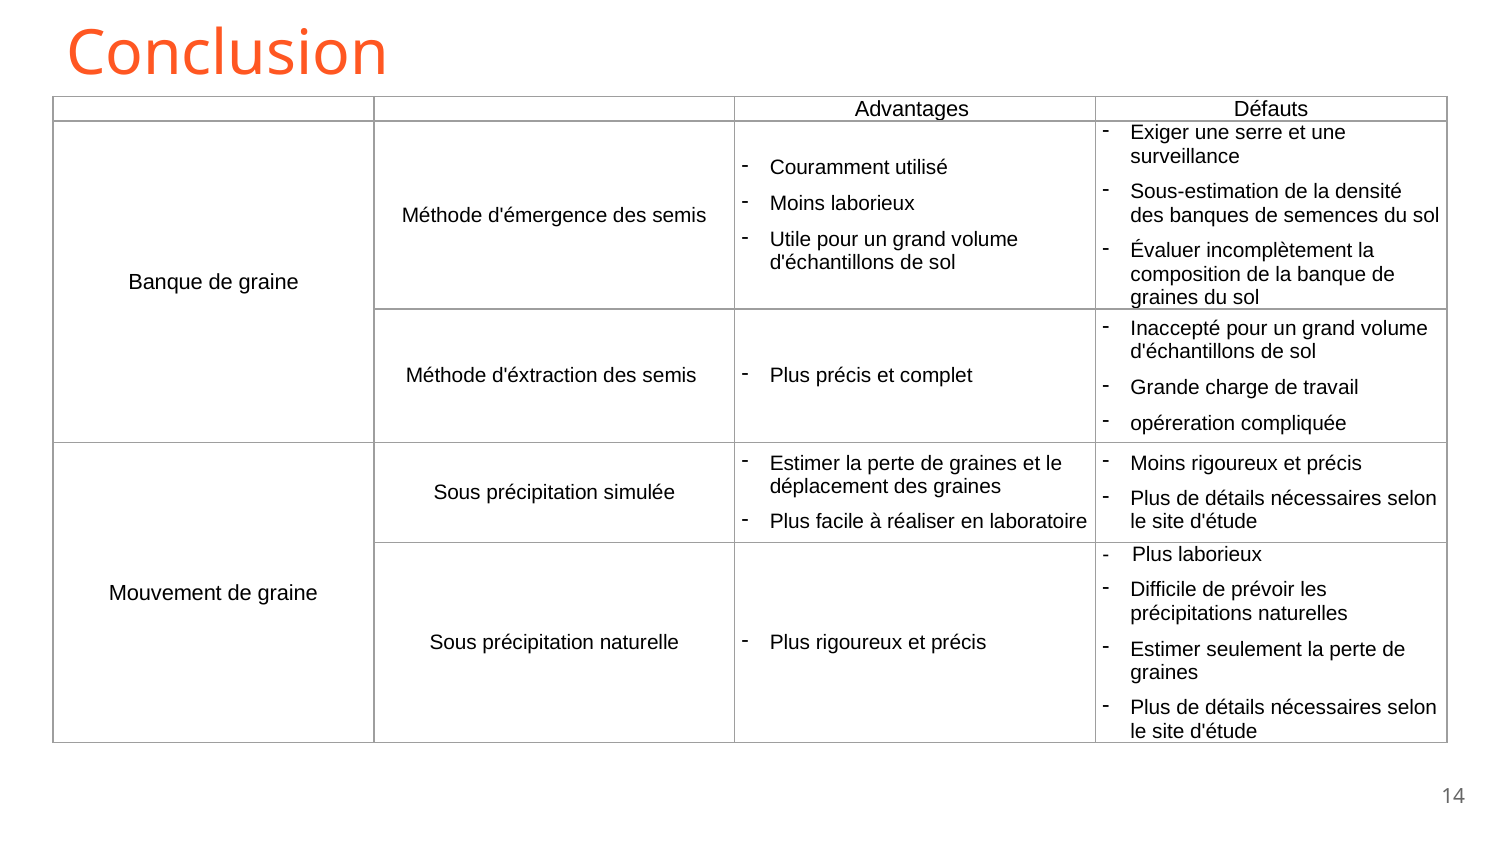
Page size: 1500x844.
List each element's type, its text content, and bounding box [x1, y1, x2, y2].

table_cell Plus précis et complet [735, 310, 1095, 442]
table_cell Inaccepté pour un grand volume d'échantillons de sol Grande charge de travail opéreration compliquée [1096, 310, 1446, 442]
table_header Advantages [735, 97, 1095, 120]
table_cell Couramment utilisé Moins laborieux Utile pour un grand volume d'échantillons de sol [735, 122, 1095, 308]
table_cell Moins rigoureux et précis Plus de détails nécessaires selon le site d'étude [1096, 443, 1446, 542]
table_cell Plus rigoureux et précis [735, 543, 1095, 742]
table_cell Sous précipitation simulée [375, 443, 734, 542]
table_header [375, 97, 734, 120]
table_cell Estimer la perte de graines et le déplacement des graines Plus facile à réaliser en laboratoire [735, 443, 1095, 542]
table_cell Mouvement de graine [54, 443, 373, 742]
title Conclusion [51, 0, 1449, 91]
table_cell Banque de graine [54, 122, 373, 442]
table_cell - Plus laborieux Difficile de prévoir les précipitations naturelles Estimer seulement la perte de graines Plus de détails nécessaires selon le site d'étude [1096, 543, 1446, 742]
slide_number 14 [1389, 764, 1480, 830]
table_header Défauts [1096, 97, 1446, 120]
table_cell Sous précipitation naturelle [375, 543, 734, 742]
table_cell Méthode d'éxtraction des semis [375, 310, 734, 442]
table_cell Méthode d'émergence des semis [375, 122, 734, 308]
table_header [54, 97, 373, 120]
table_cell Exiger une serre et une surveillance Sous-estimation de la densité des banques de semences du sol Évaluer incomplètement la composition de la banque de graines du sol [1096, 122, 1446, 308]
